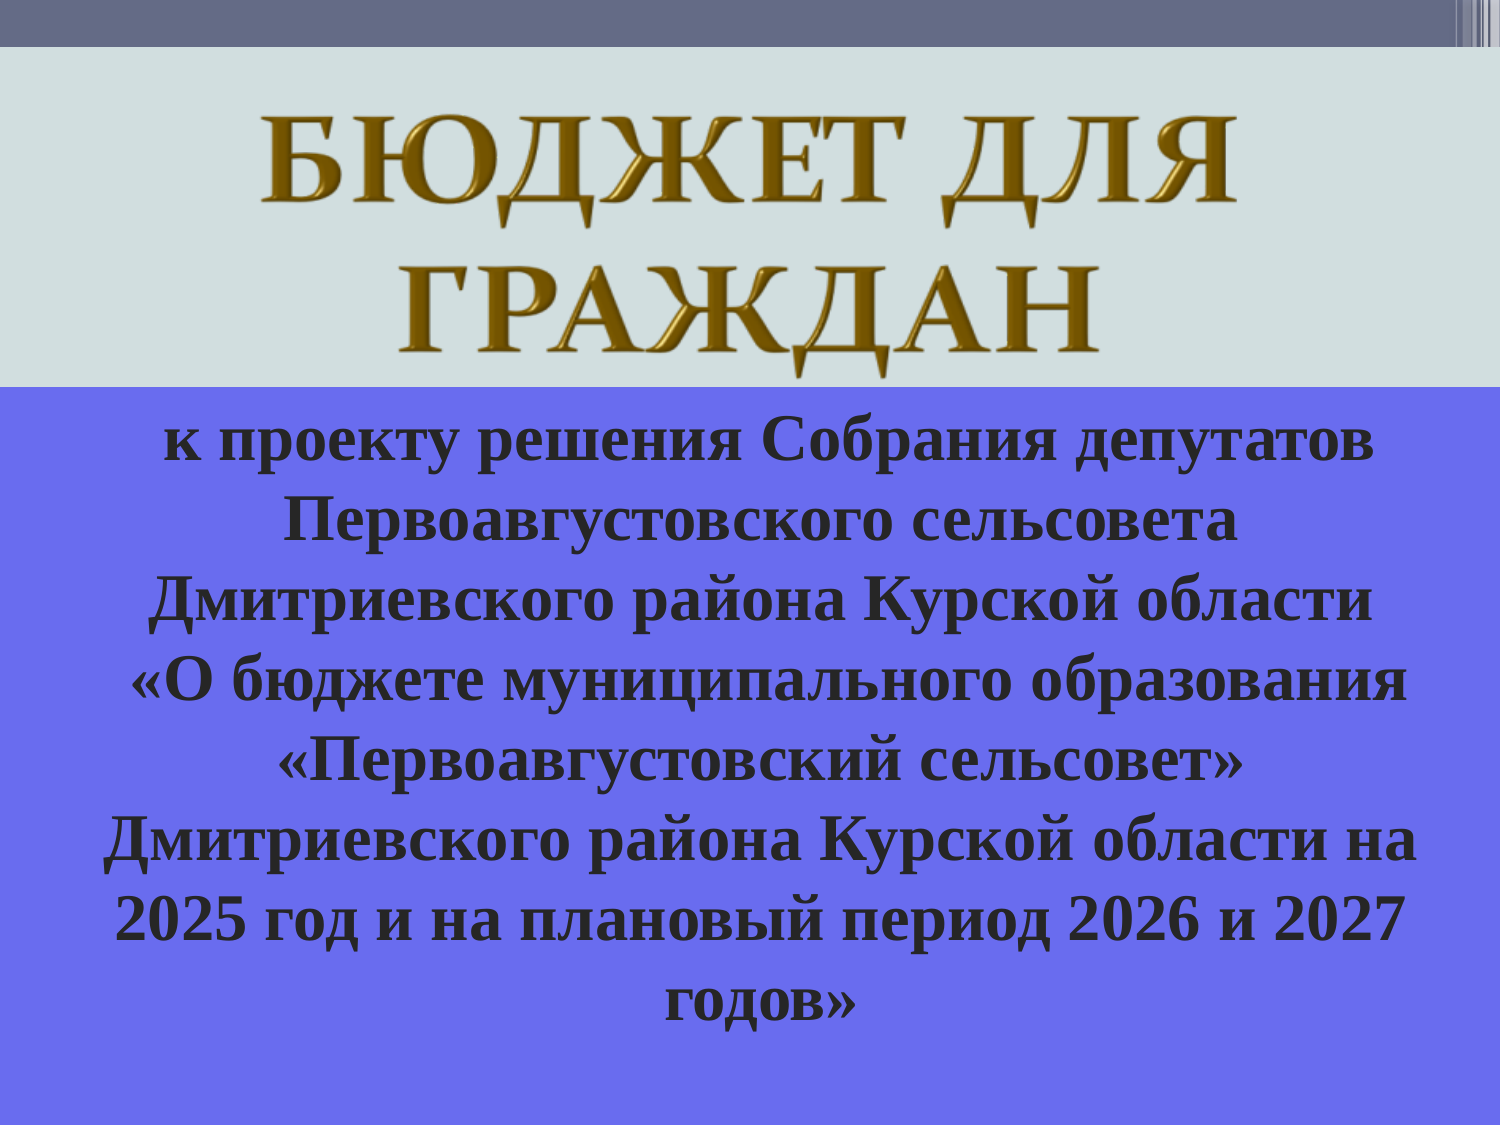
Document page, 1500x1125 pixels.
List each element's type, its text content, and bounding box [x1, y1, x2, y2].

picture [0, 46, 1500, 387]
text_box к проекту решения Собрания депутатов Первоавгустовского сельсовета Дмитриевского района Курской области «О бюджете муниципального образования «Первоавгустовский сельсовет» Дмитриевского района Курской области на 2025 год и на плановый период 2026 и 2027 годов» [70, 395, 1454, 1121]
